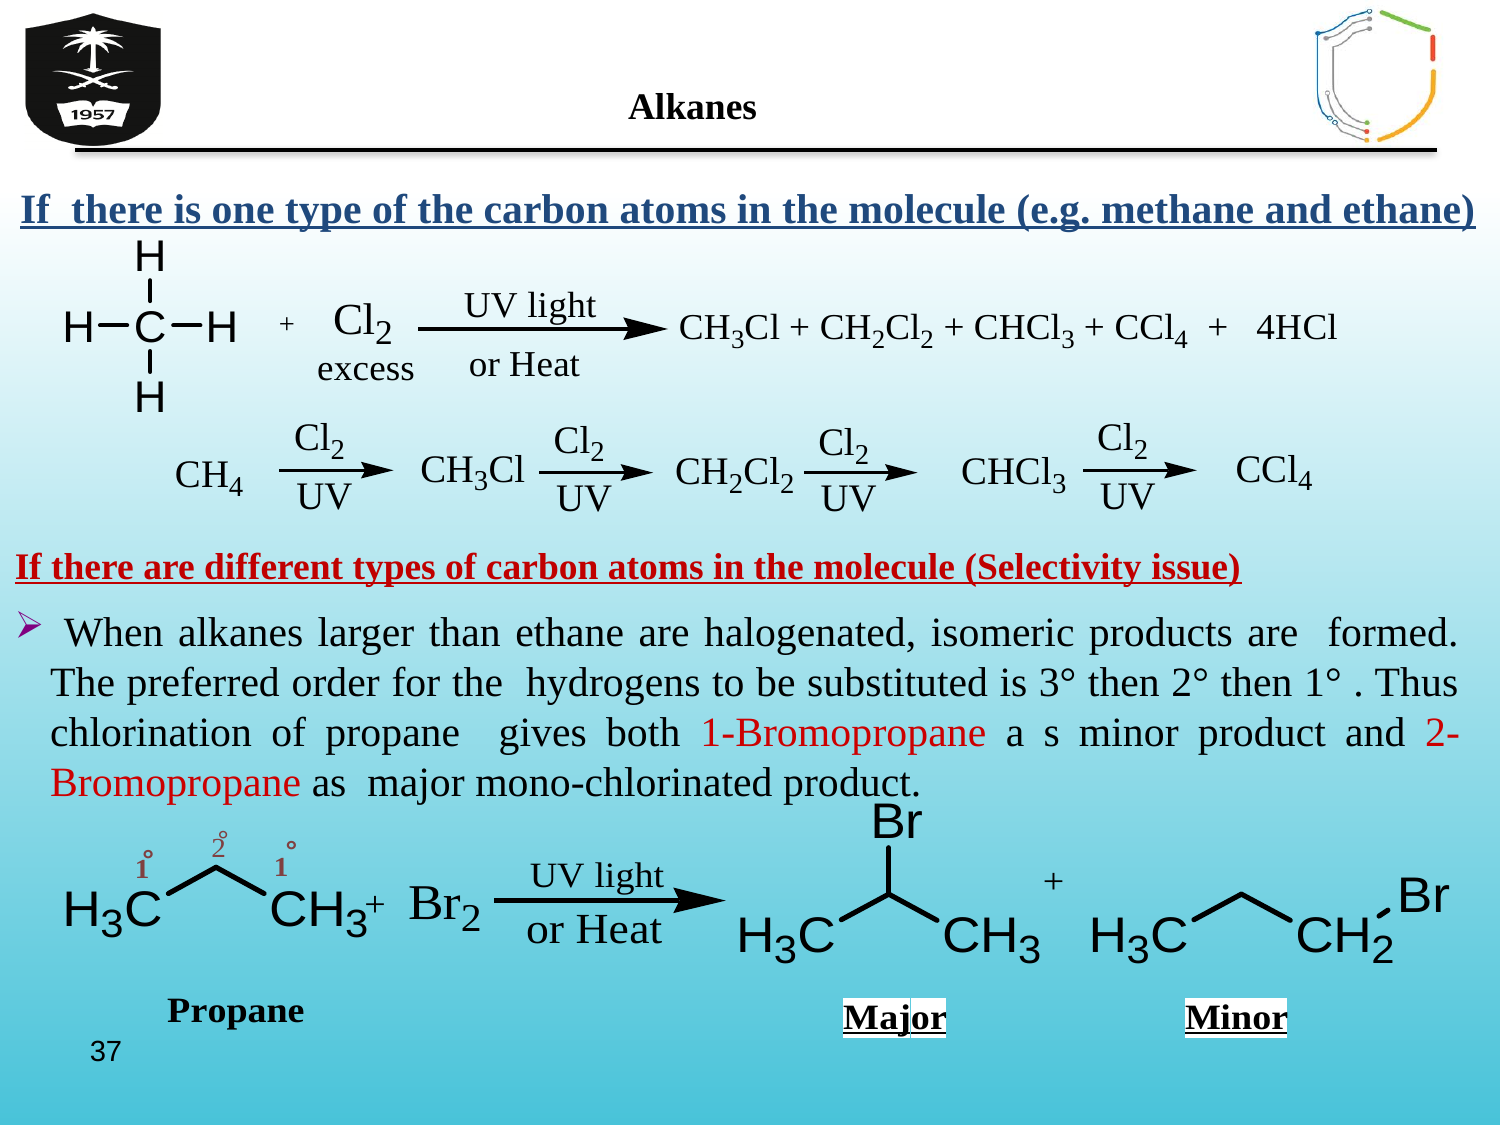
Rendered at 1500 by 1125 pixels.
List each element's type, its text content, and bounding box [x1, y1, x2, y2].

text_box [174, 420, 1313, 521]
text_box 37 [75, 1047, 425, 1103]
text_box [62, 237, 1338, 413]
picture [24, 12, 163, 151]
picture [1287, 0, 1463, 165]
text_box If there is one type of the carbon atoms in the molecule (e.g. methane and ethane) [5, 174, 1492, 240]
text_box When alkanes larger than ethane are halogenated, isomeric products are formed. The preferred order for the hydrogens to be substituted is 3° then 2° then 1° . Thus chlorination of propane gives both 1-Bromopropane a s minor product and 2-Bromopropane as major mono-chlorinated product. [0, 597, 1475, 813]
text_box Alkanes [613, 74, 773, 135]
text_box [62, 799, 1451, 1038]
text_box If there are different types of carbon atoms in the molecule (Selectivity issue) [0, 534, 1463, 597]
